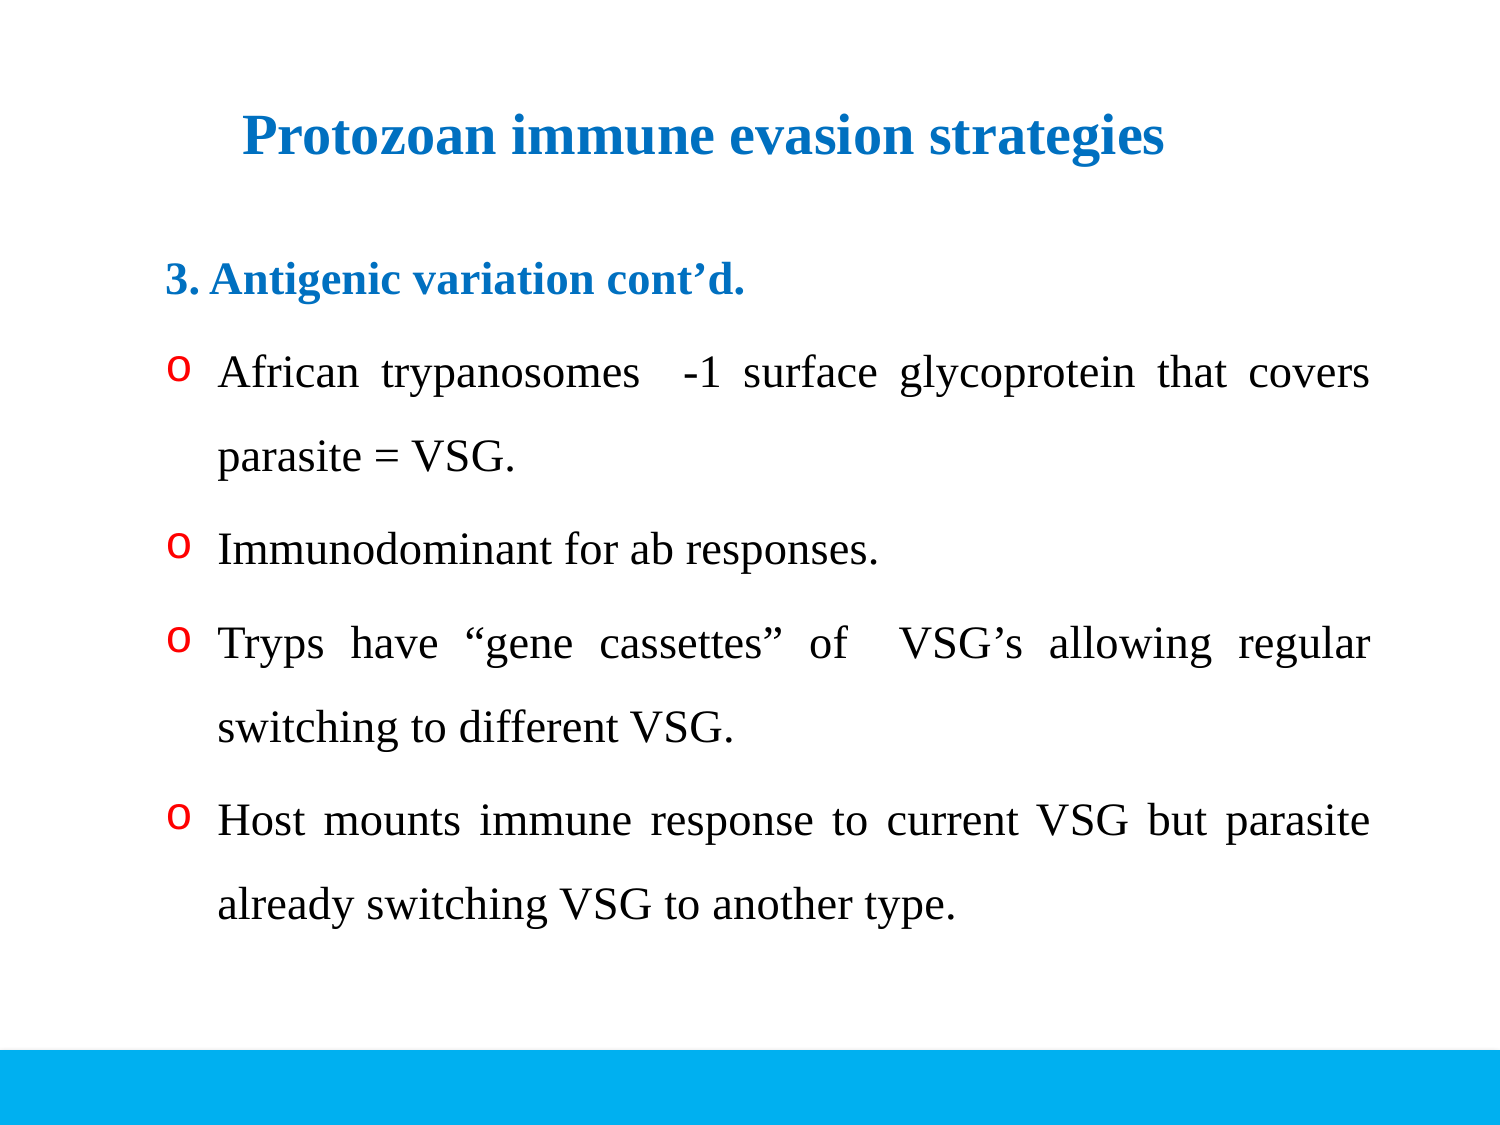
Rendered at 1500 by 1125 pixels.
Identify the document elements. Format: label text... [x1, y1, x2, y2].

title Protozoan immune evasion strategies [66, 37, 1342, 225]
text_box [0, 1049, 1500, 1125]
list 3. Antigenic variation cont’d. African trypanosomes -1 surface glycoprotein that covers parasite = VSG. Immunodominant for ab responses. Tryps have “gene cassettes” of VSG’s allowing regular switching to different VSG. Host mounts immune response to current VSG but parasite already switching VSG to another type. [150, 212, 1388, 938]
